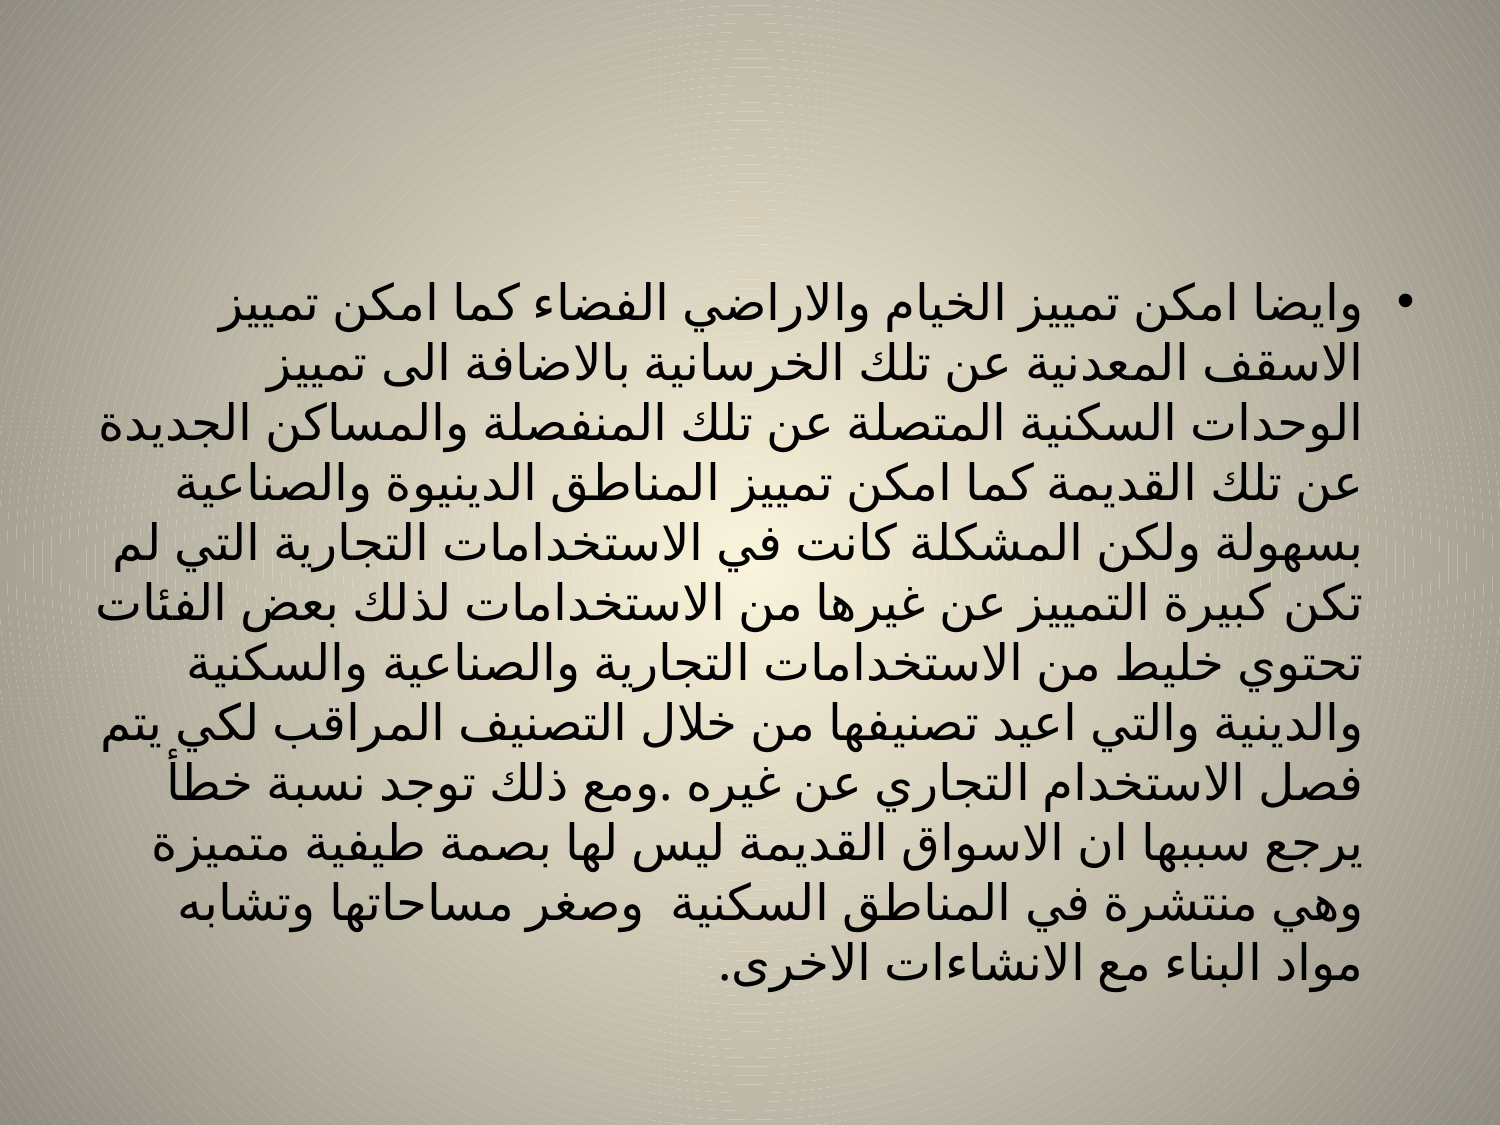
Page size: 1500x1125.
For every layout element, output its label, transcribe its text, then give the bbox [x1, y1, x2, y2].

list وايضا امكن تمييز الخيام والاراضي الفضاء كما امكن تمييز الاسقف المعدنية عن تلك الخرسانية بالاضافة الى تمييز الوحدات السكنية المتصلة عن تلك المنفصلة والمساكن الجديدة عن تلك القديمة كما امكن تمييز المناطق الدينيوة والصناعية بسهولة ولكن المشكلة كانت في الاستخدامات التجارية التي لم تكن كبيرة التمييز عن غيرها من الاستخدامات لذلك بعض الفئات تحتوي خليط من الاستخدامات التجارية والصناعية والسكنية والدينية والتي اعيد تصنيفها من خلال التصنيف المراقب لكي يتم فصل الاستخدام التجاري عن غيره .ومع ذلك توجد نسبة خطأ يرجع سببها ان الاسواق القديمة ليس لها بصمة طيفية متميزة وهي منتشرة في المناطق السكنية وصغر مساحاتها وتشابه مواد البناء مع الانشاءات الاخرى. [75, 262, 1425, 1005]
